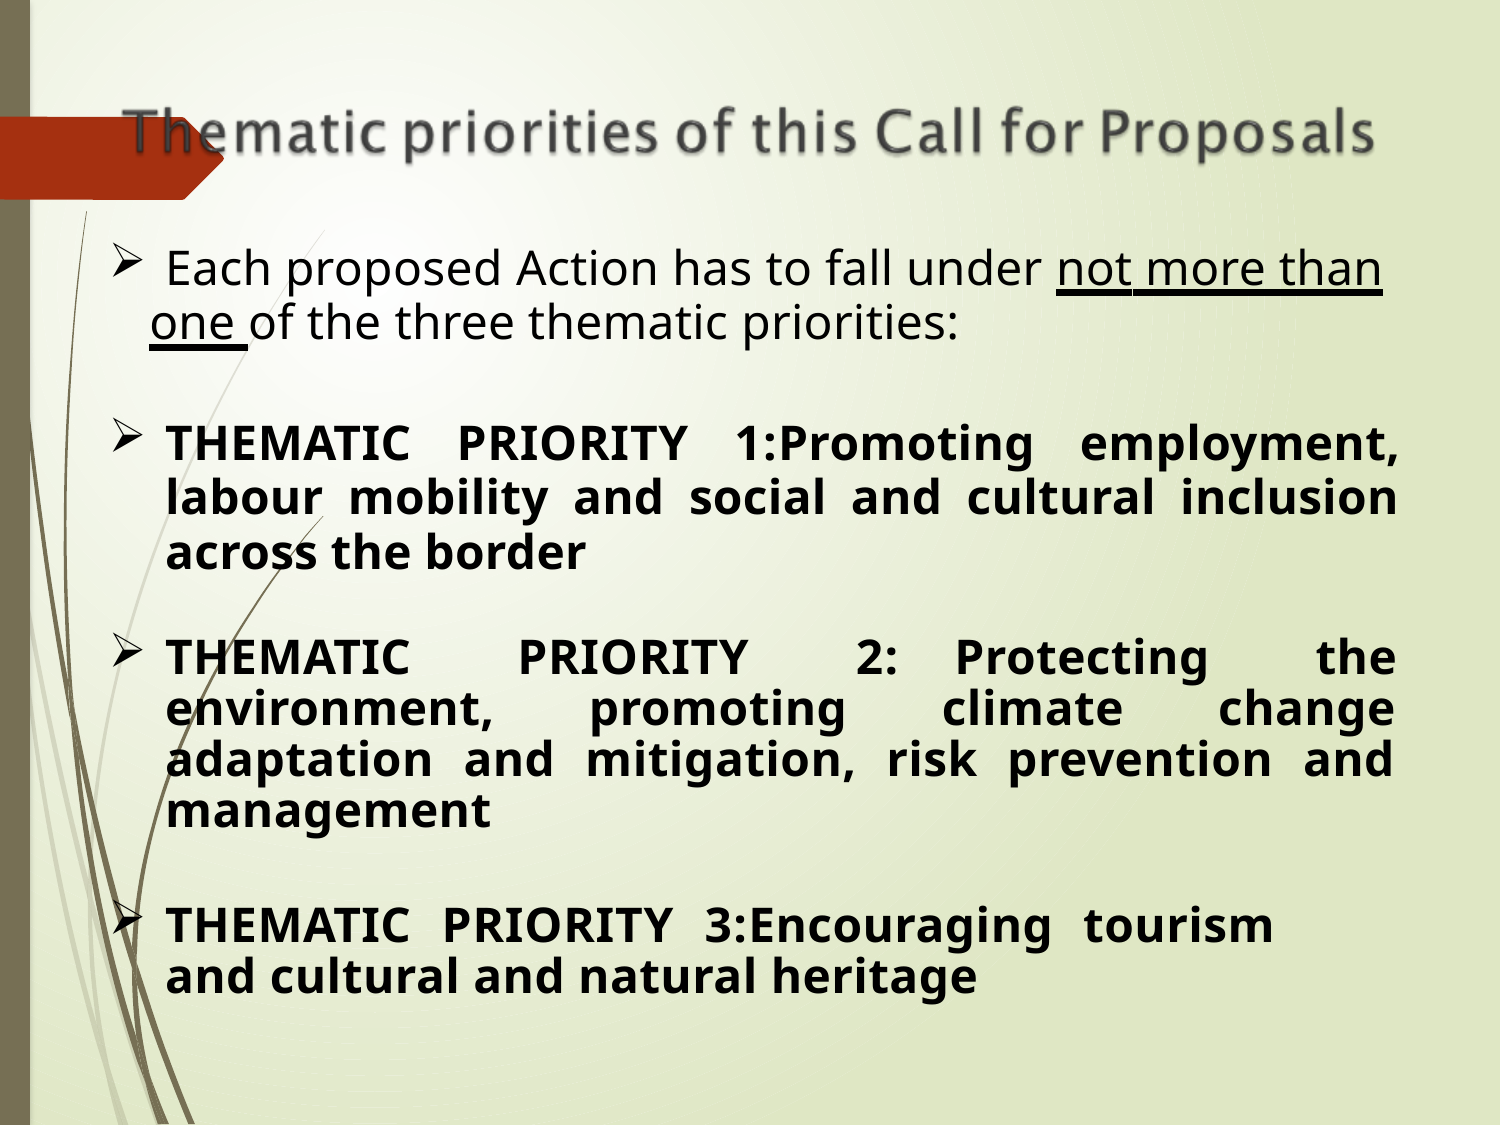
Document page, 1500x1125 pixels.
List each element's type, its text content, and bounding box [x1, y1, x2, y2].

text_box [81, 81, 1439, 183]
text_box Each proposed Action has to fall under not more than one of the three thematic priorities: THEMATIC PRIORITY 1:Promoting employment, labour mobility and social and cultural inclusion across the border THEMATIC PRIORITY 2: Protecting the environment, promoting climate change adaptation and mitigation, risk prevention and management THEMATIC PRIORITY 3:Encouraging tourism and cultural and natural heritage [106, 240, 1402, 1004]
